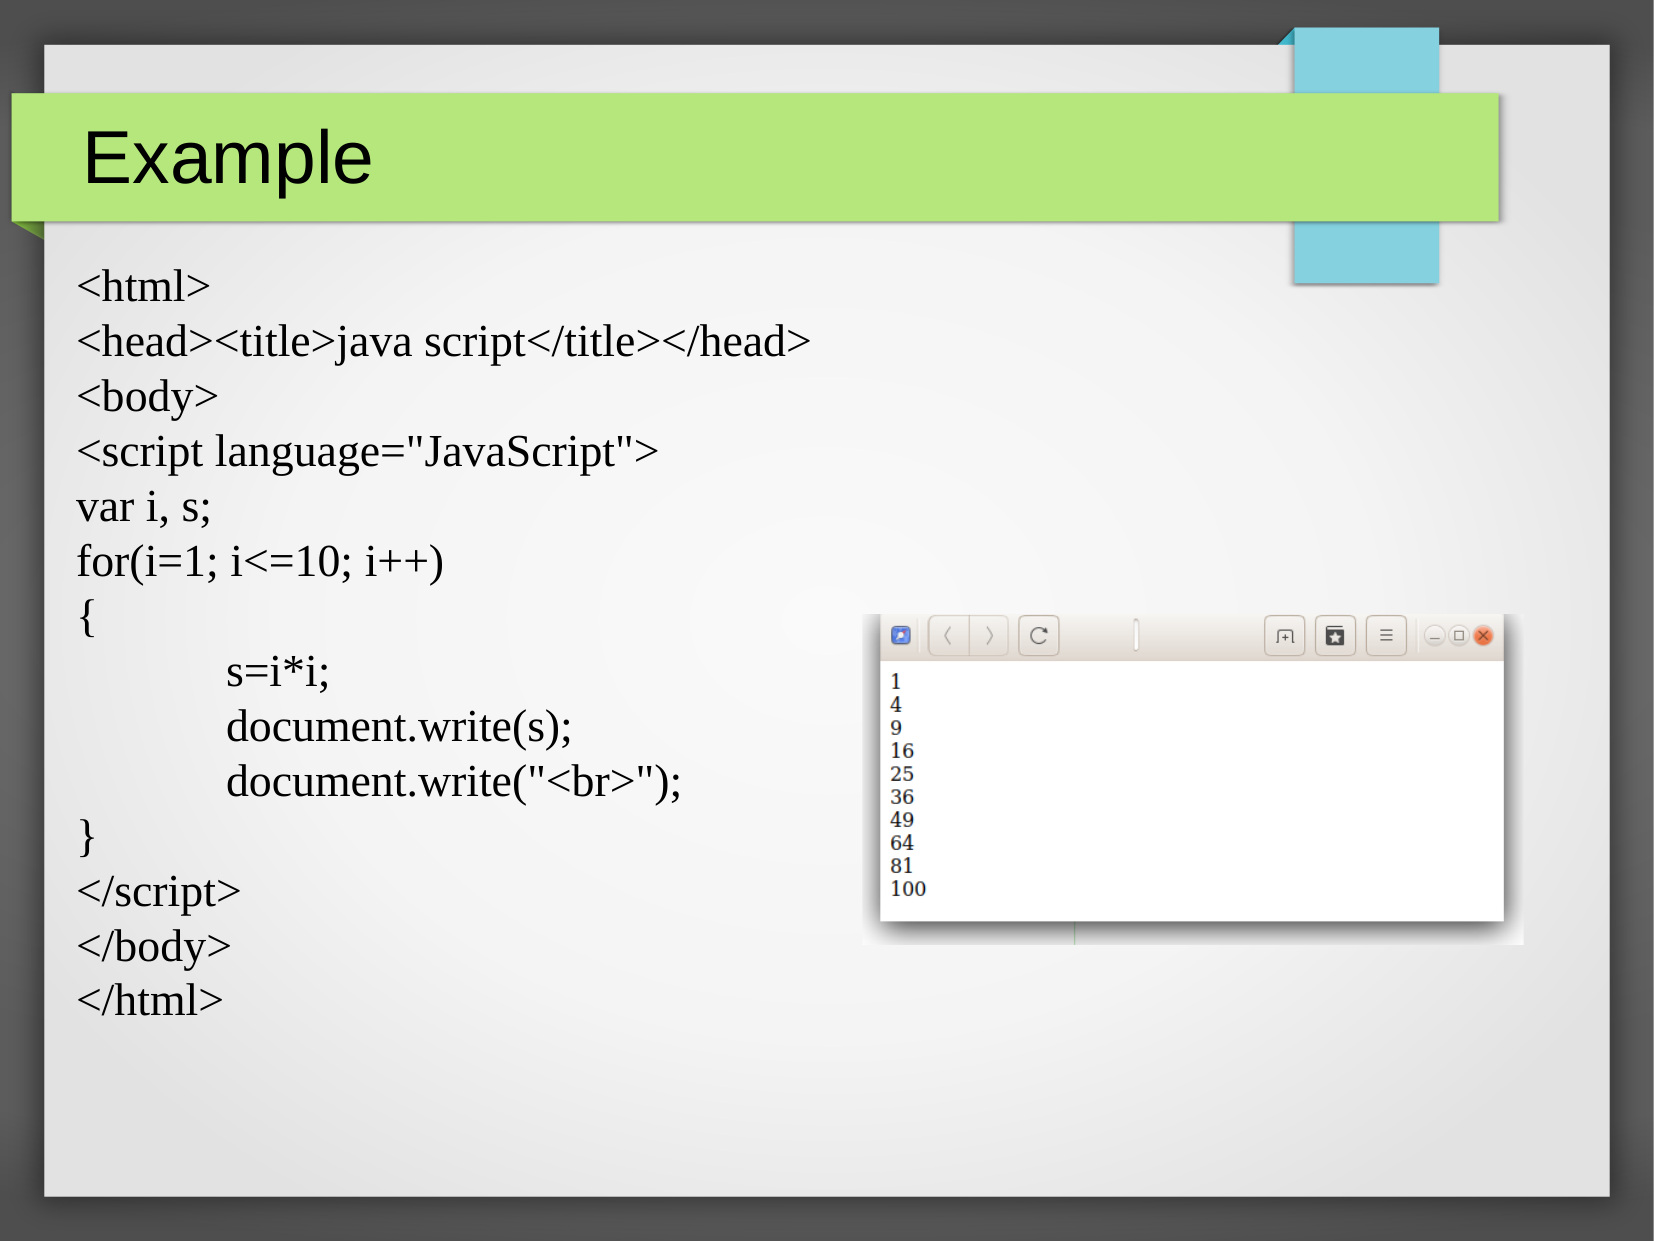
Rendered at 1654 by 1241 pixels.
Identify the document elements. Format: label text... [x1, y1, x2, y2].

picture [0, 0, 1654, 1241]
text_box <html> <head><title>java script</title></head> <body> <script language="JavaScript"> var i, s; for(i=1; i<=10; i++) { s=i*i; document.write(s); document.write("<br>"); } </script> </body> </html> [61, 247, 886, 1088]
text_box Example [82, 108, 1264, 199]
